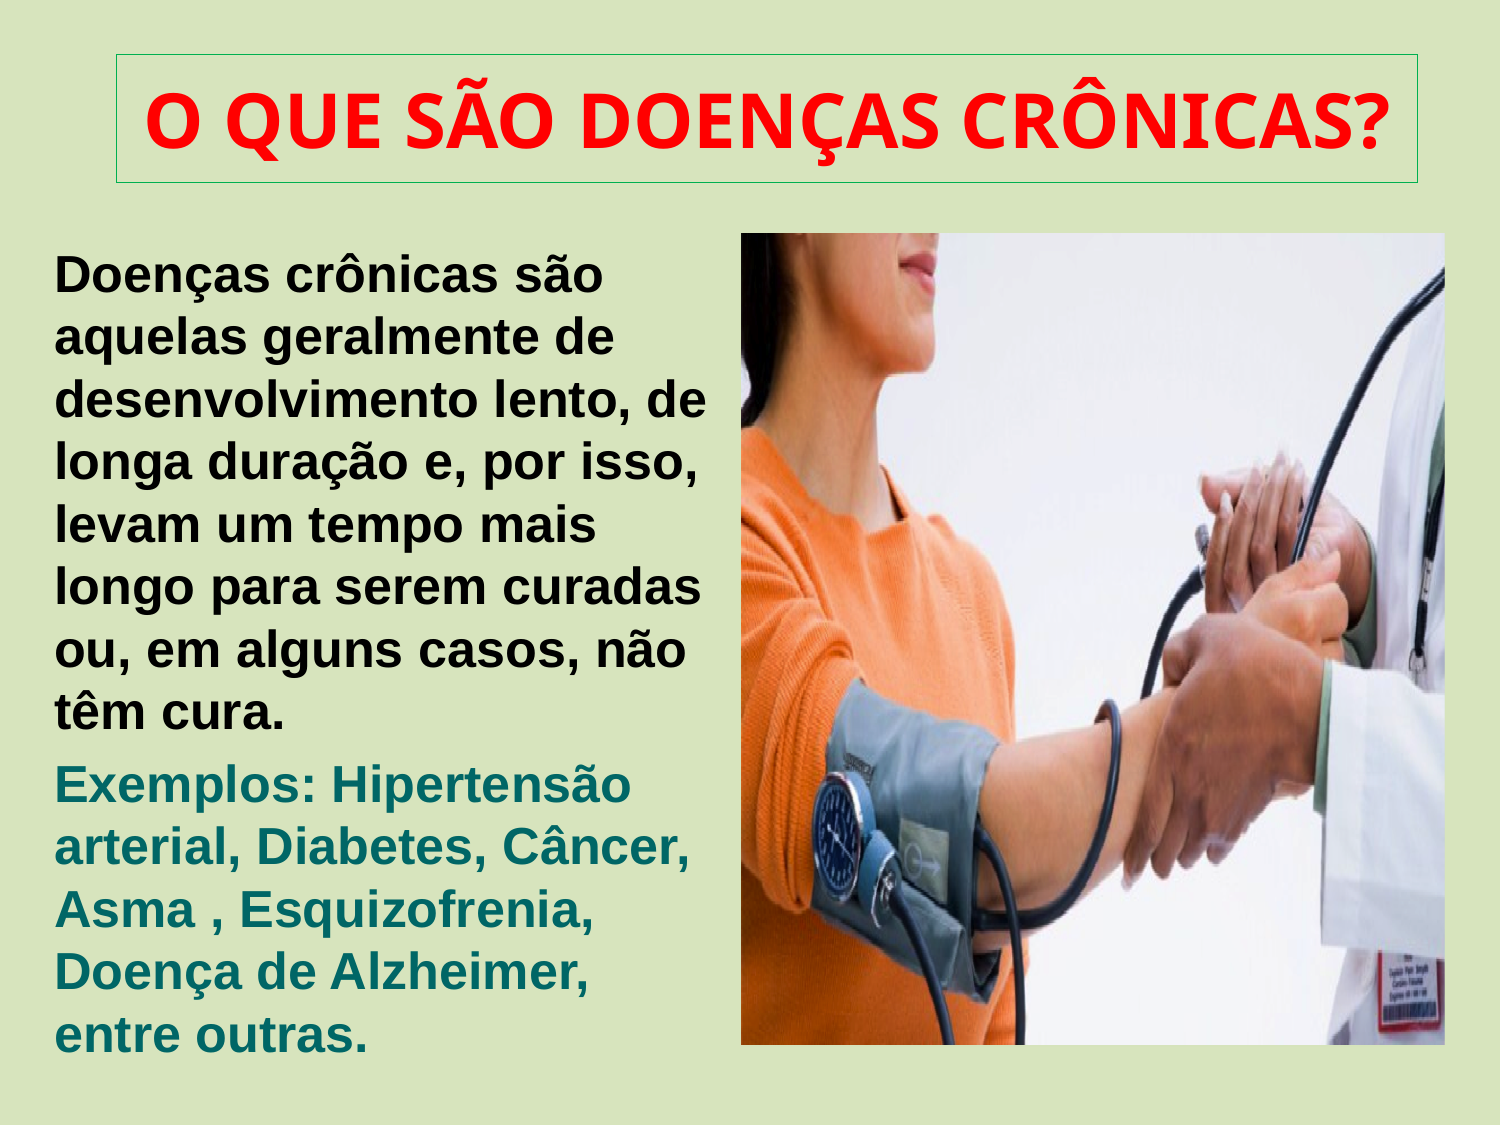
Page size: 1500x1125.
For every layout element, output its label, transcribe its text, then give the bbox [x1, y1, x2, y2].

picture [741, 233, 1445, 1048]
list Doenças crônicas são aquelas geralmente de desenvolvimento lento, de longa duração e, por isso, levam um tempo mais longo para serem curadas ou, em alguns casos, não têm cura. Exemplos: Hipertensão arterial, Diabetes, Câncer, Asma , Esquizofrenia, Doença de Alzheimer, entre outras. [39, 232, 742, 1071]
text_box O QUE SÃO DOENÇAS CRÔNICAS? [116, 54, 1418, 183]
